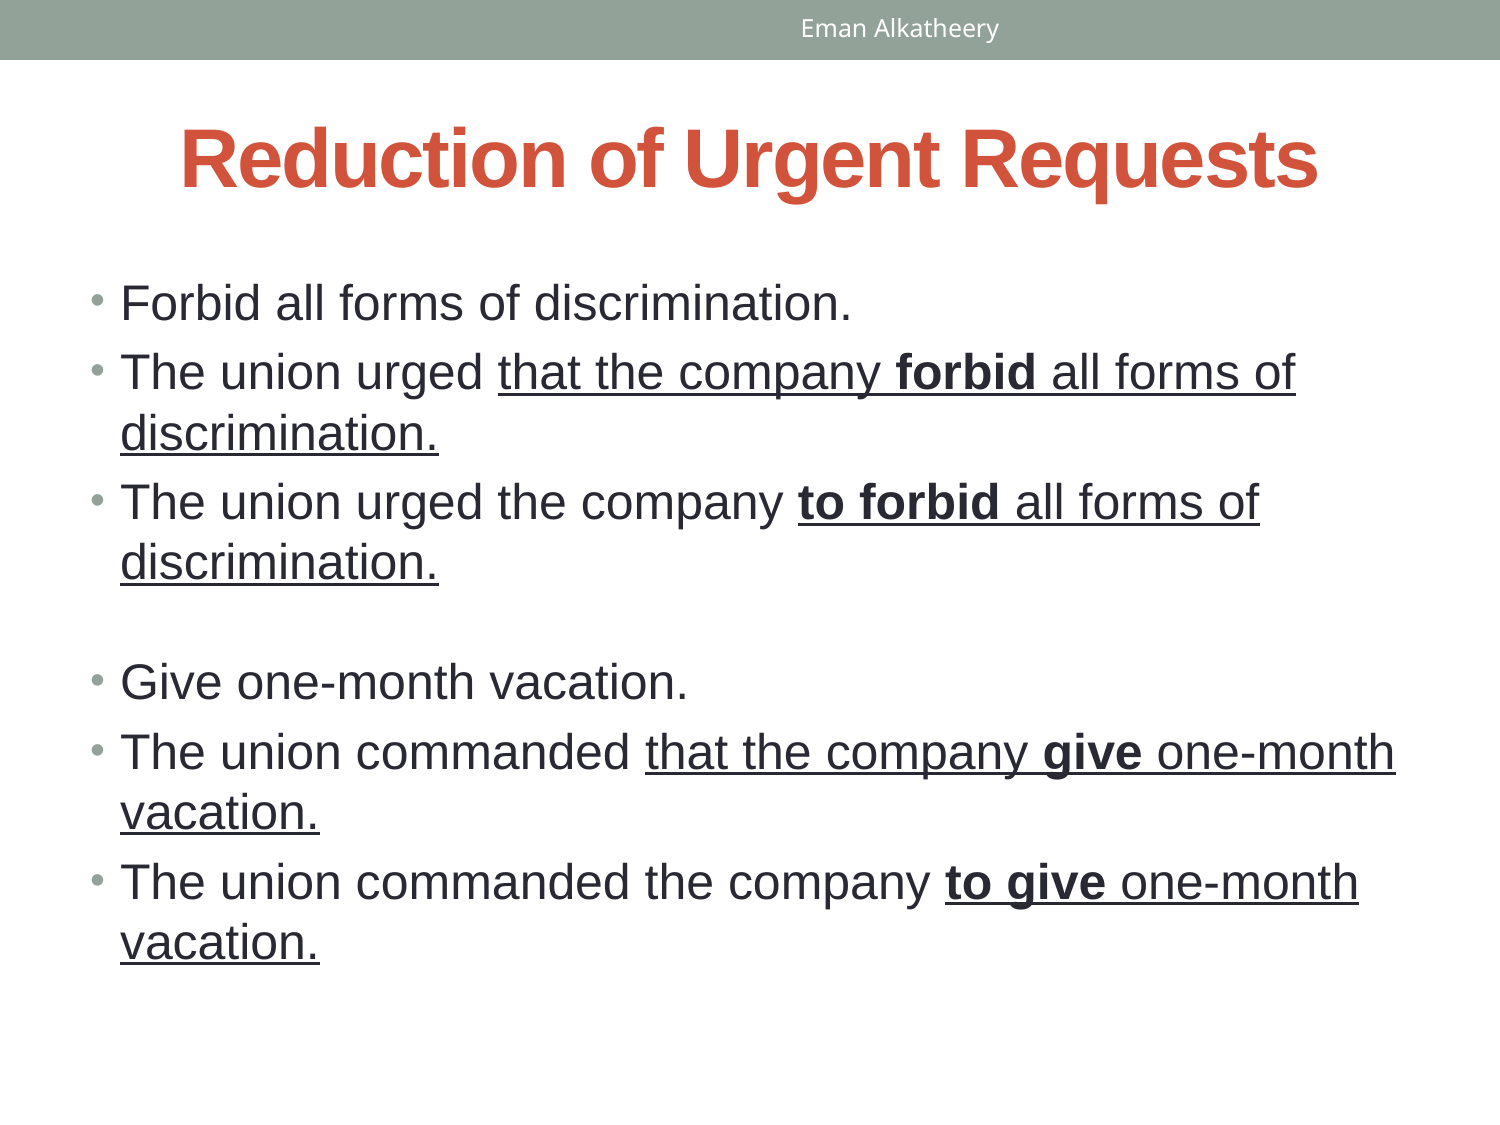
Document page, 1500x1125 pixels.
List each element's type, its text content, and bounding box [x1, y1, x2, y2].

title Reduction of Urgent Requests [75, 87, 1425, 220]
footer Eman Alkatheery [562, 3, 1238, 57]
list Forbid all forms of discrimination. The union urged that the company forbid all forms of discrimination. The union urged the company to forbid all forms of discrimination. Give one-month vacation. The union commanded that the company give one-month vacation. The union commanded the company to give one-month vacation. [75, 262, 1425, 1020]
